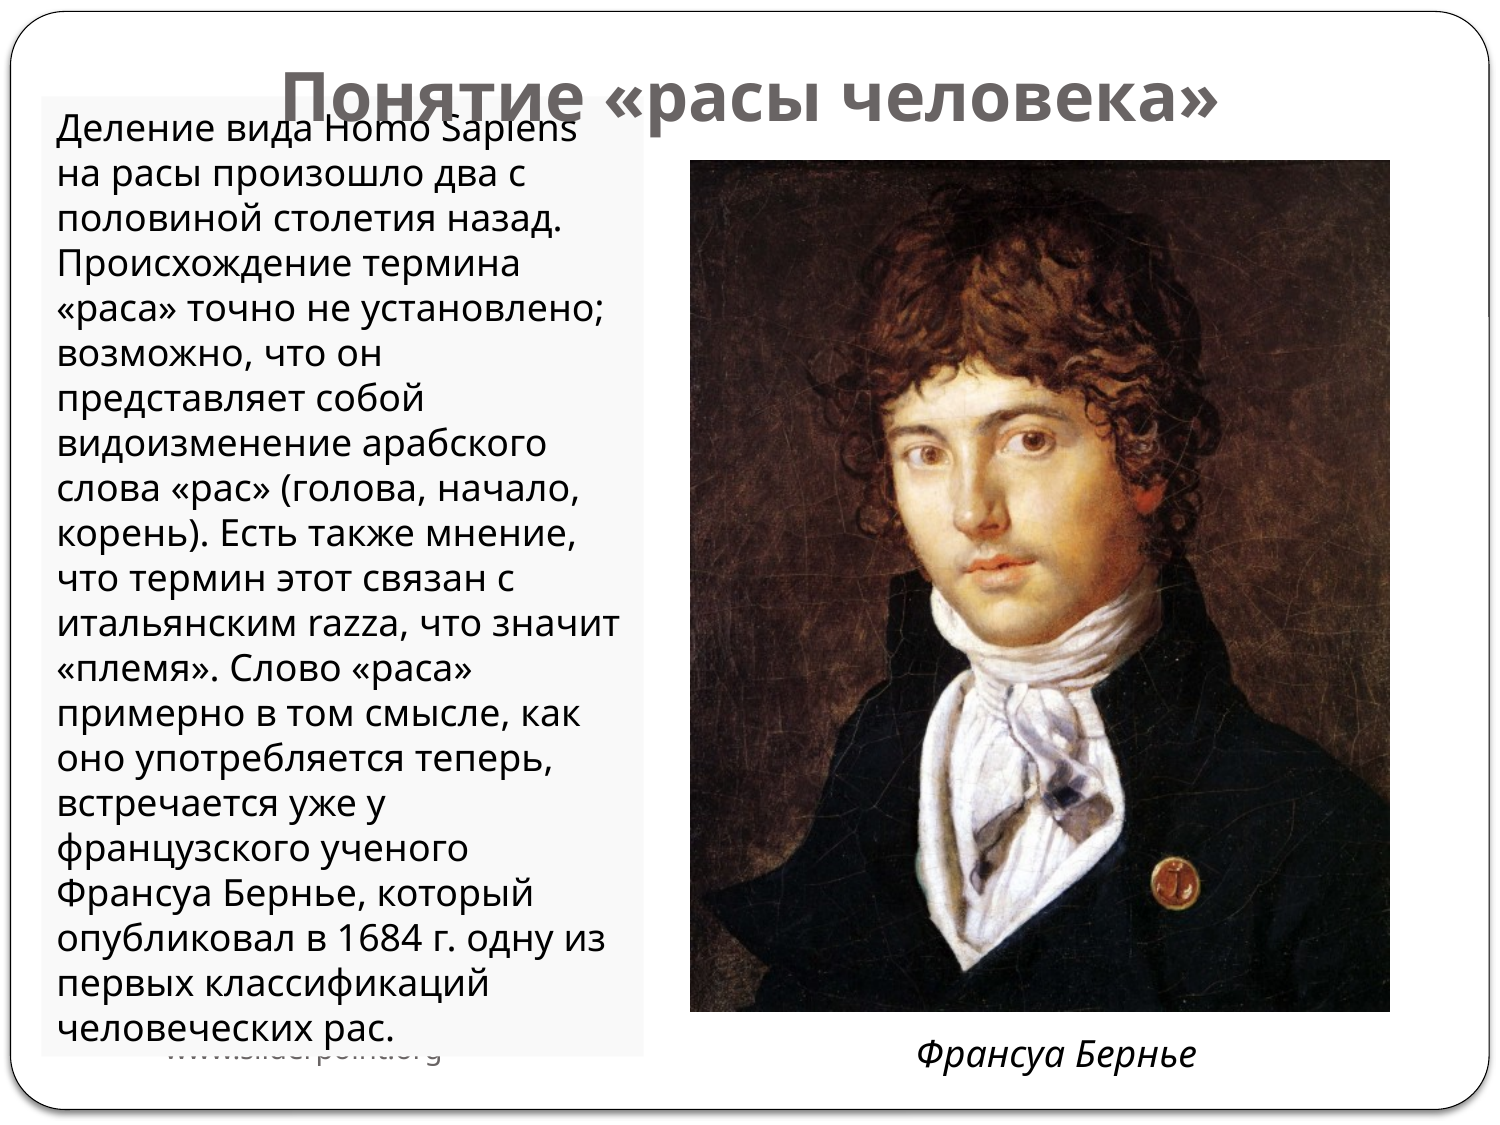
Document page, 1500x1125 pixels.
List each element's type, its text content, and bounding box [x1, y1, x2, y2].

text_box Франсуа Бернье [900, 1023, 1212, 1083]
footer www.sliderpoint.org [150, 1012, 800, 1088]
picture [690, 160, 1391, 1012]
text_box Деление вида Homo Sapiens на расы произошло два с половиной столетия назад. Происхождение термина «раса» точно не установлено; возможно, что он представляет собой видоизменение арабского слова «рас» (голова, начало, корень). Есть также мнение, что термин этот связан с итальянским razza, что значит «племя». Слово «раса» примерно в том смысле, как оно употребляется теперь, встречается уже у французского ученого Франсуа Бернье, который опубликовал в 1684 г. одну из первых классификаций человеческих рас. [41, 96, 644, 1057]
title Понятие «расы человека» [75, 45, 1425, 232]
